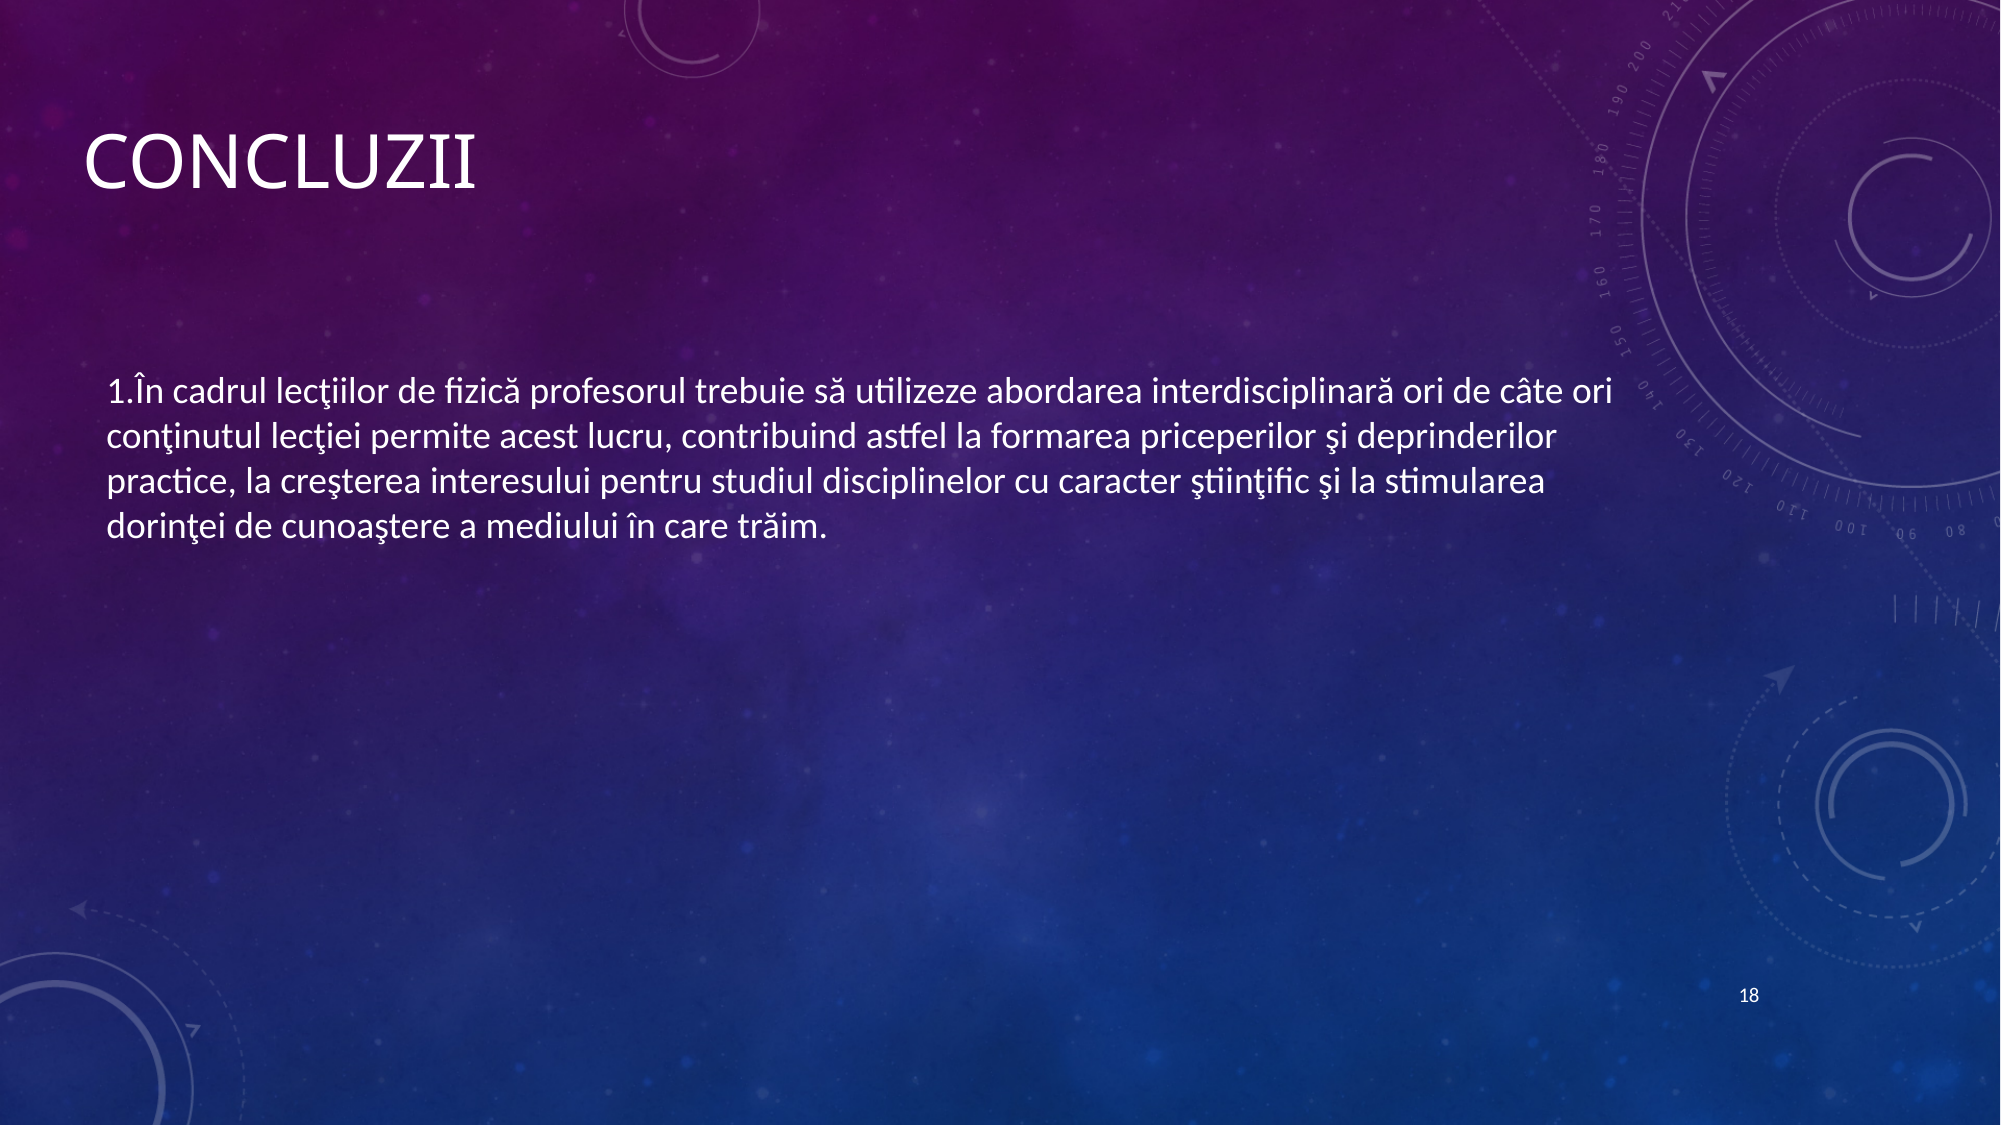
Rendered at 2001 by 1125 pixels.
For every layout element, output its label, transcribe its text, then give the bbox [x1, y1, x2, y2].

slide_number 18 [1684, 963, 1775, 1025]
title concluzii [67, 39, 1730, 279]
text_box 1.În cadrul lecţiilor de fizică profesorul trebuie să utilizeze abordarea interdisciplinară ori de câte ori conţinutul lecţiei permite acest lucru, contribuind astfel la formarea priceperilor şi deprinderilor practice, la creşterea interesului pentru studiul disciplinelor cu caracter ştiinţific şi la stimularea dorinţei de cunoaştere a mediului în care trăim. [91, 358, 1685, 598]
picture [0, 0, 2001, 1125]
